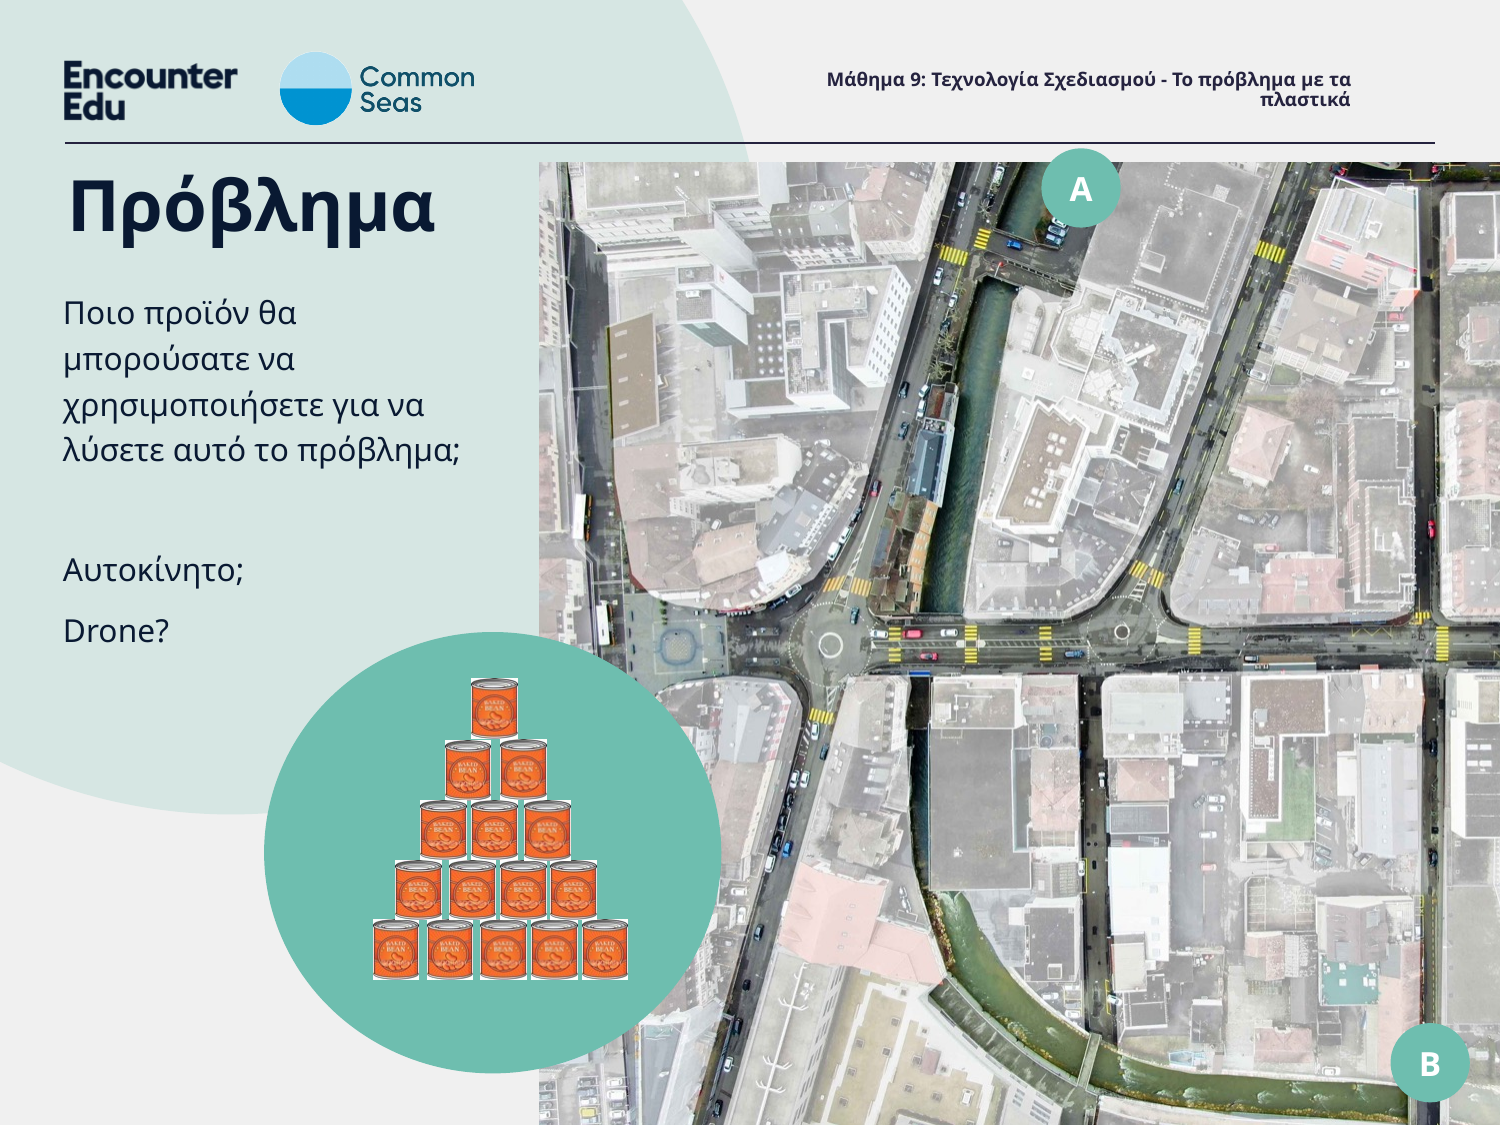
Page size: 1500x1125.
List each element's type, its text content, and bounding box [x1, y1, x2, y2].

picture [272, 49, 482, 128]
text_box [1390, 1022, 1471, 1103]
list Ποιο προϊόν θα μπορούσατε να χρησιμοποιήσετε για να λύσετε αυτό το πρόβλημα; Αυτοκίνητο; Drone? [54, 277, 474, 676]
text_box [1041, 148, 1121, 228]
picture [60, 59, 243, 122]
text_box [264, 632, 538, 1074]
title Μάθημα 9: Τεχνολογία Σχεδιασμού - Το πρόβλημα με τα πλαστικά [749, 67, 1359, 114]
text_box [372, 678, 628, 980]
picture [538, 162, 1500, 1125]
list Πρόβλημα [59, 162, 538, 388]
